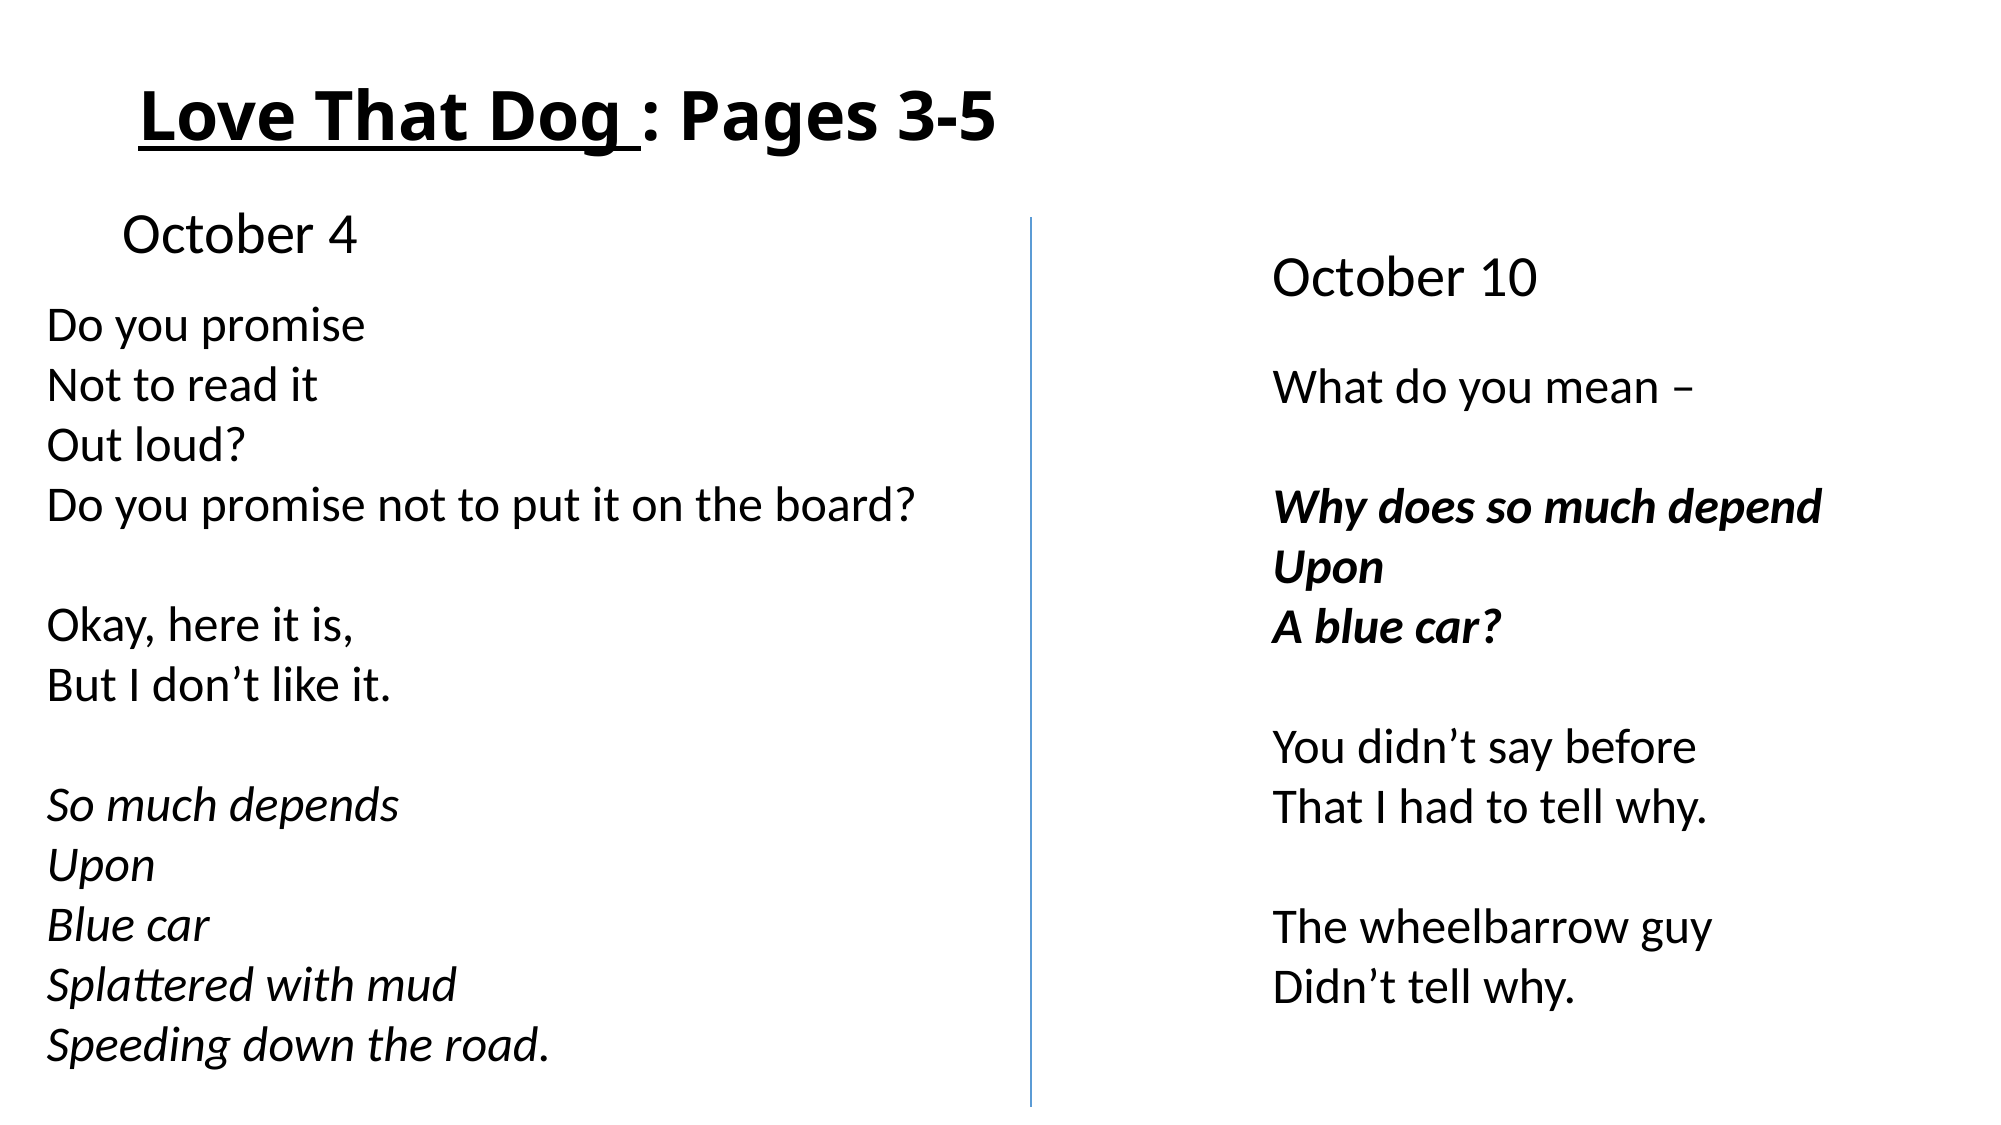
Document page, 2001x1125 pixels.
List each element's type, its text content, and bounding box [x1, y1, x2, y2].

text_box Do you promise Not to read it Out loud? Do you promise not to put it on the board? Okay, here it is, But I don’t like it. So much depends Upon Blue car Splattered with mud Speeding down the road. [31, 283, 1030, 1079]
text_box October 10 What do you mean – Why does so much depend Upon A blue car? You didn’t say before That I had to tell why. The wheelbarrow guy Didn’t tell why. [1257, 230, 2000, 1021]
title Love That Dog : Pages 3-5 [123, 0, 1849, 218]
text_box October 4 [107, 187, 669, 273]
